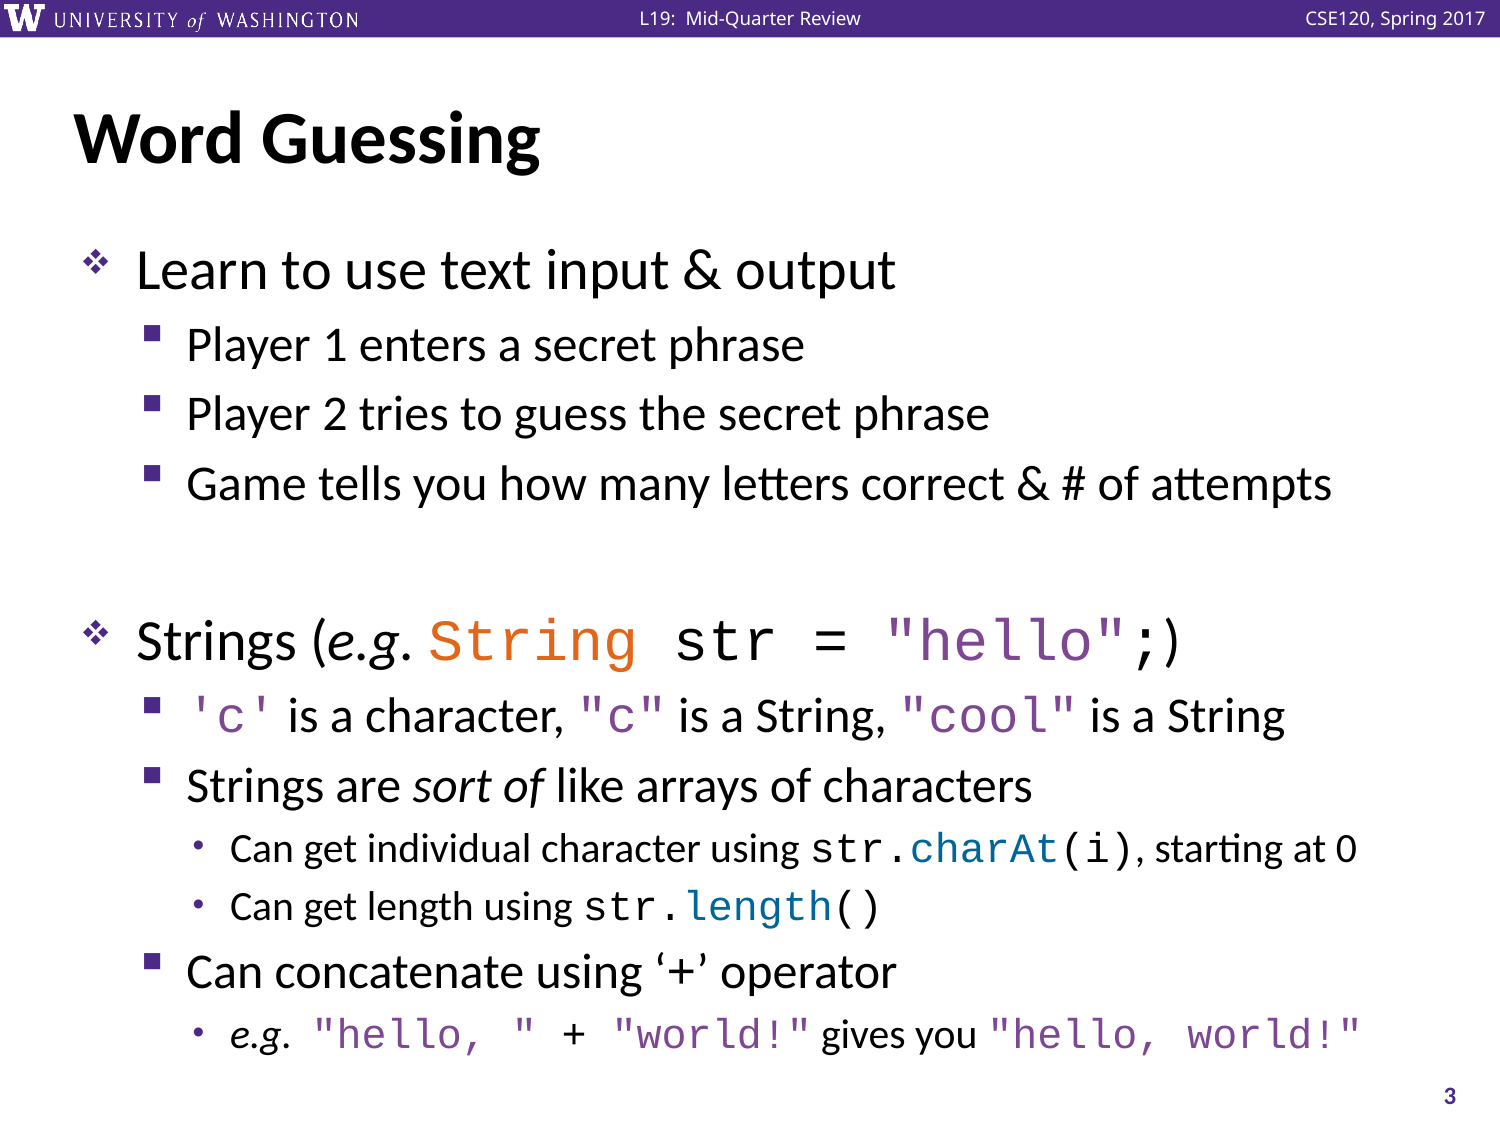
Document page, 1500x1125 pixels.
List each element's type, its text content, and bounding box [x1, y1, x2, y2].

list Learn to use text input & output Player 1 enters a secret phrase Player 2 tries to guess the secret phrase Game tells you how many letters correct & # of attempts Strings (e.g. String str = "hello";) 'c' is a character, "c" is a String, "cool" is a String Strings are sort of like arrays of characters Can get individual character using str.charAt(i), starting at 0 Can get length using str.length() Can concatenate using ‘+’ operator e.g. "hello, " + "world!" gives you "hello, world!" [64, 223, 1438, 1040]
slide_number 3 [1400, 1065, 1500, 1125]
title Word Guessing [58, 71, 1438, 197]
picture [4, 4, 358, 32]
